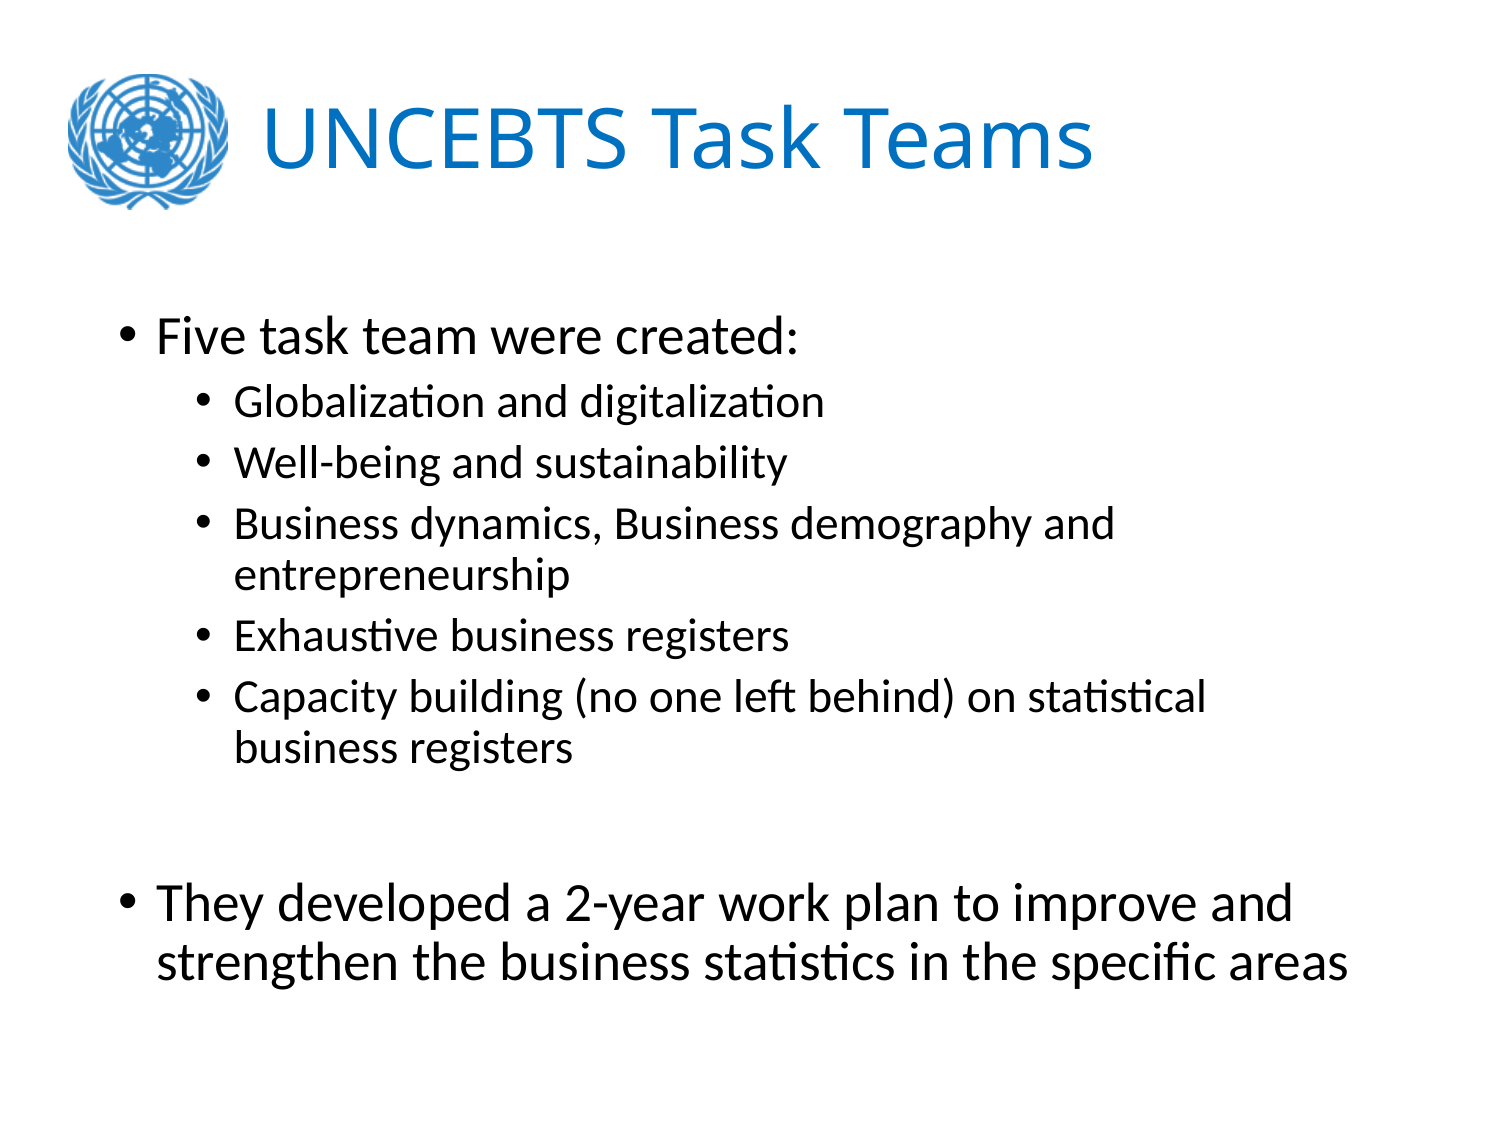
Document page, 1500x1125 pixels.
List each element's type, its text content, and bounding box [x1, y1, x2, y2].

picture [68, 74, 228, 210]
title UNCEBTS Task Teams [245, 74, 1397, 210]
list Five task team were created: Globalization and digitalization Well-being and sustainability Business dynamics, Business demography and entrepreneurship Exhaustive business registers Capacity building (no one left behind) on statistical business registers They developed a 2-year work plan to improve and strengthen the business statistics in the specific areas [103, 299, 1397, 1014]
